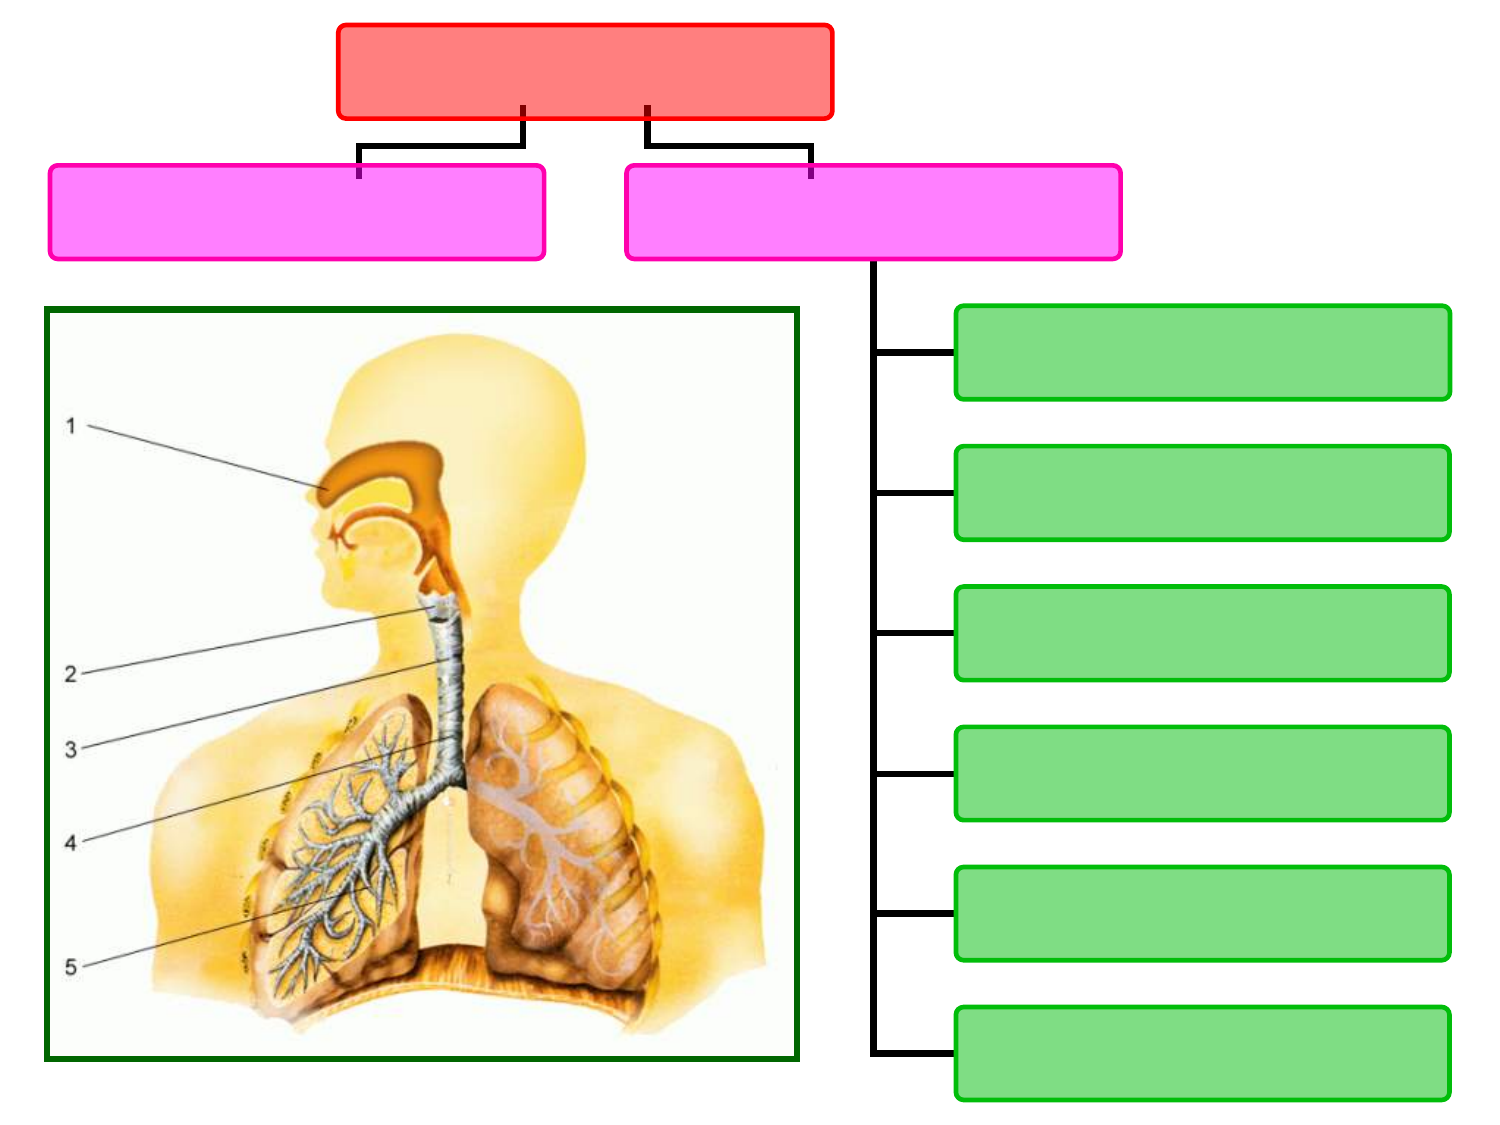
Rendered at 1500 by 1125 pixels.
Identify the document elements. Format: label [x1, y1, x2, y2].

text_box [877, 917, 1451, 1050]
text_box [49, 121, 957, 1101]
text_box [877, 356, 1451, 490]
text_box [651, 24, 1451, 349]
text_box [49, 24, 520, 166]
picture [49, 312, 794, 1057]
text_box [877, 777, 1451, 910]
text_box [877, 636, 1451, 771]
text_box [877, 496, 1451, 630]
